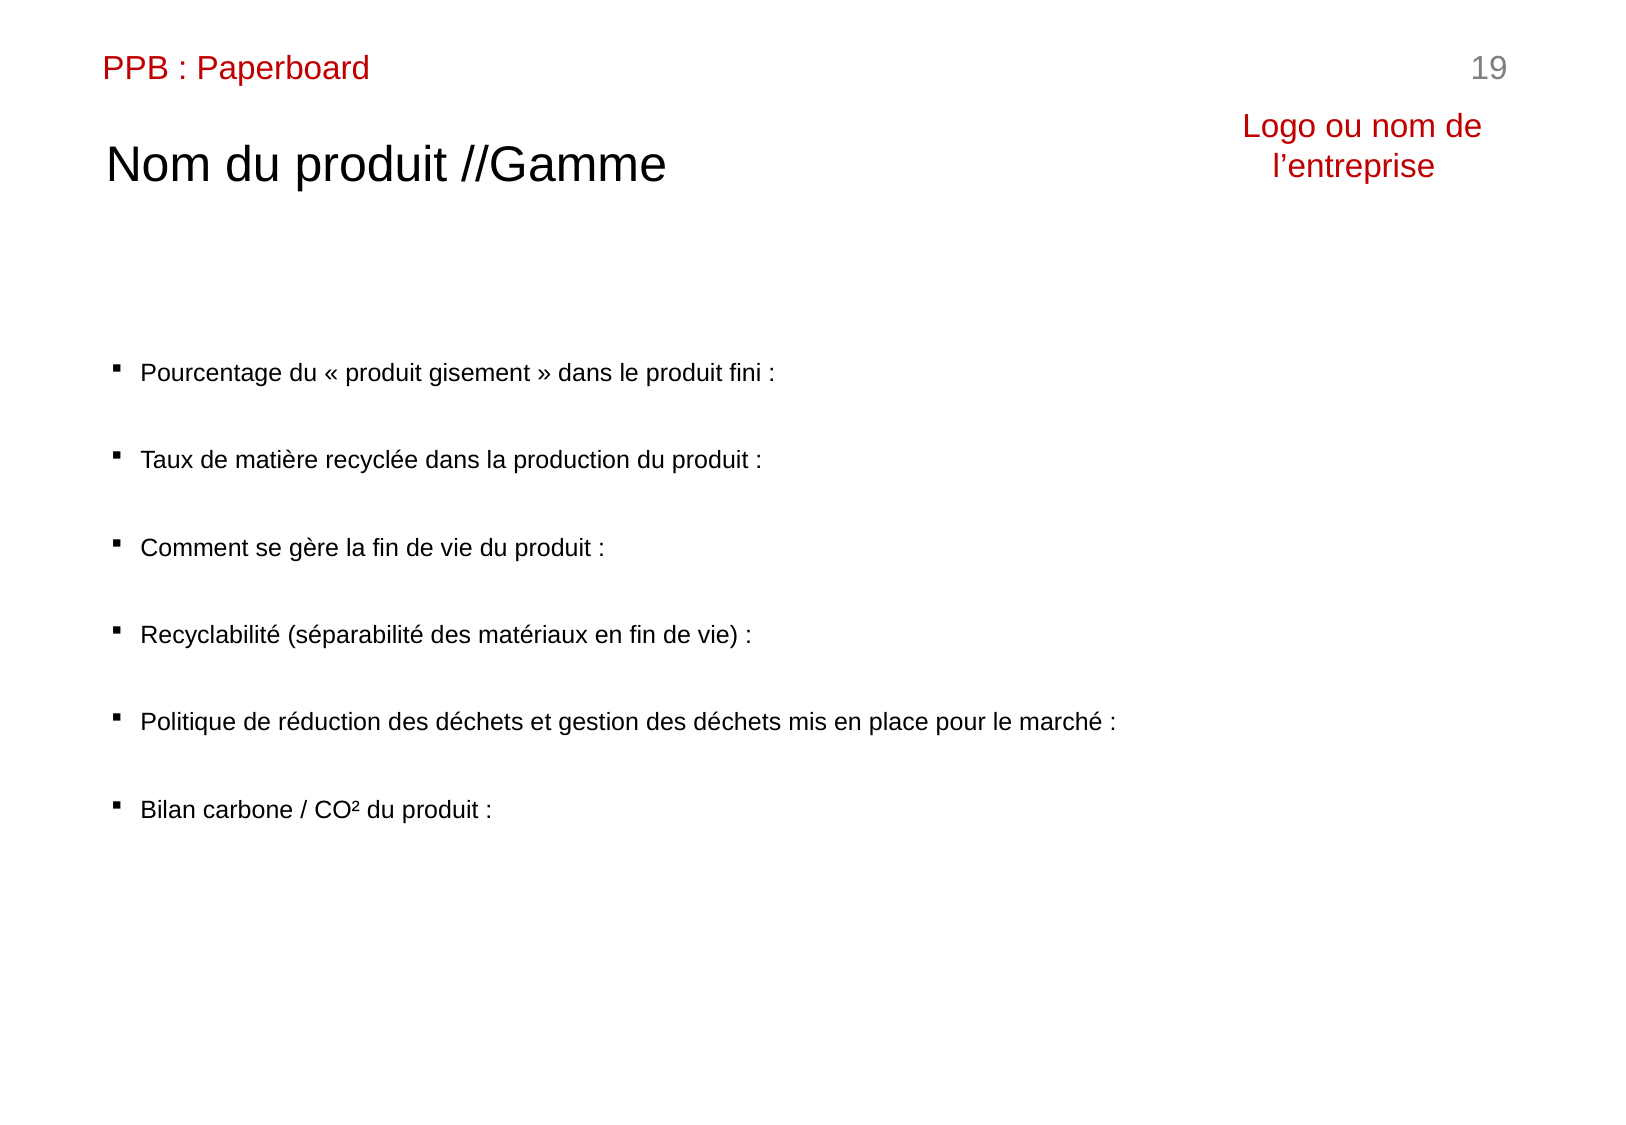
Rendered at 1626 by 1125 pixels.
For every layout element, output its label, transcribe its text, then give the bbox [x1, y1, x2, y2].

title PPB : Paperboard [102, 19, 1426, 109]
text_box Pourcentage du « produit gisement » dans le produit fini : Taux de matière recyclée dans la production du produit : Comment se gère la fin de vie du produit : Recyclabilité (séparabilité des matériaux en fin de vie) : Politique de réduction des déchets et gestion des déchets mis en place pour le marché : Bilan carbone / CO² du produit : [81, 304, 1333, 1067]
text_box Logo ou nom de l’entreprise [1141, 91, 1567, 197]
list Nom du produit //Gamme [91, 109, 1523, 215]
slide_number 19 [1426, 19, 1523, 91]
